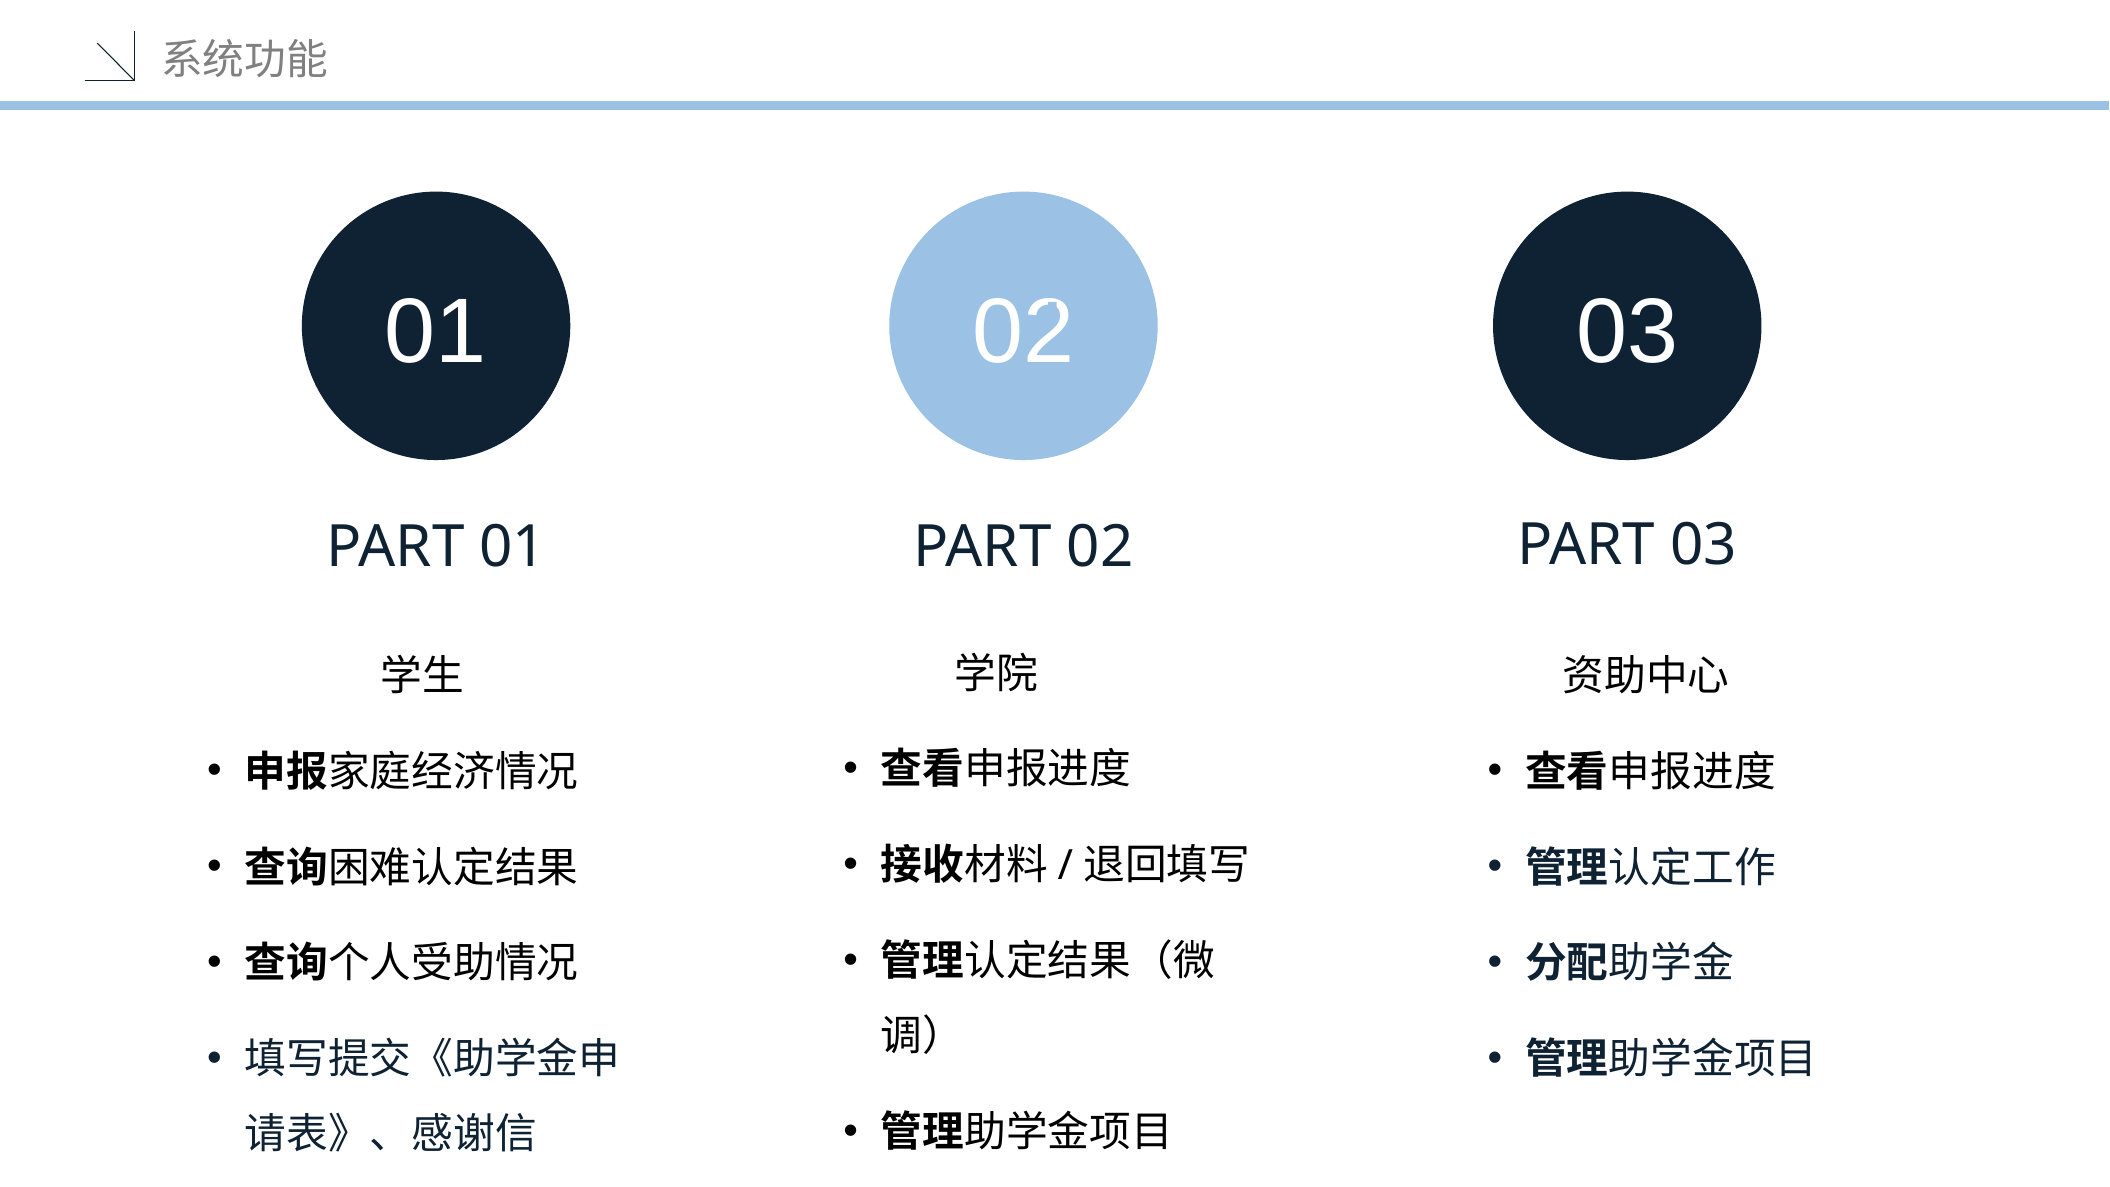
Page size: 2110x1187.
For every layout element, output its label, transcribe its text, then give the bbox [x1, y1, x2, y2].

text_box 03 [1491, 190, 1763, 462]
text_box PART 03 [1423, 506, 1831, 588]
text_box 学生 申报家庭经济情况 查询困难认定结果 查询个人受助情况 填写提交《助学金申请表》、感谢信 [192, 616, 653, 876]
text_box 资助中心 查看申报进度 管理认定工作 分配助学金 管理助学金项目 [1472, 616, 1933, 947]
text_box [889, 191, 1158, 461]
text_box 01 [300, 190, 572, 462]
text_box 系统功能 [145, 22, 630, 94]
text_box PART 02 [819, 508, 1228, 590]
text_box PART 01 [232, 508, 640, 590]
text_box 学院 查看申报进度 接收材料/退回填写 管理认定结果（微调） 管理助学金项目 [828, 614, 1289, 873]
